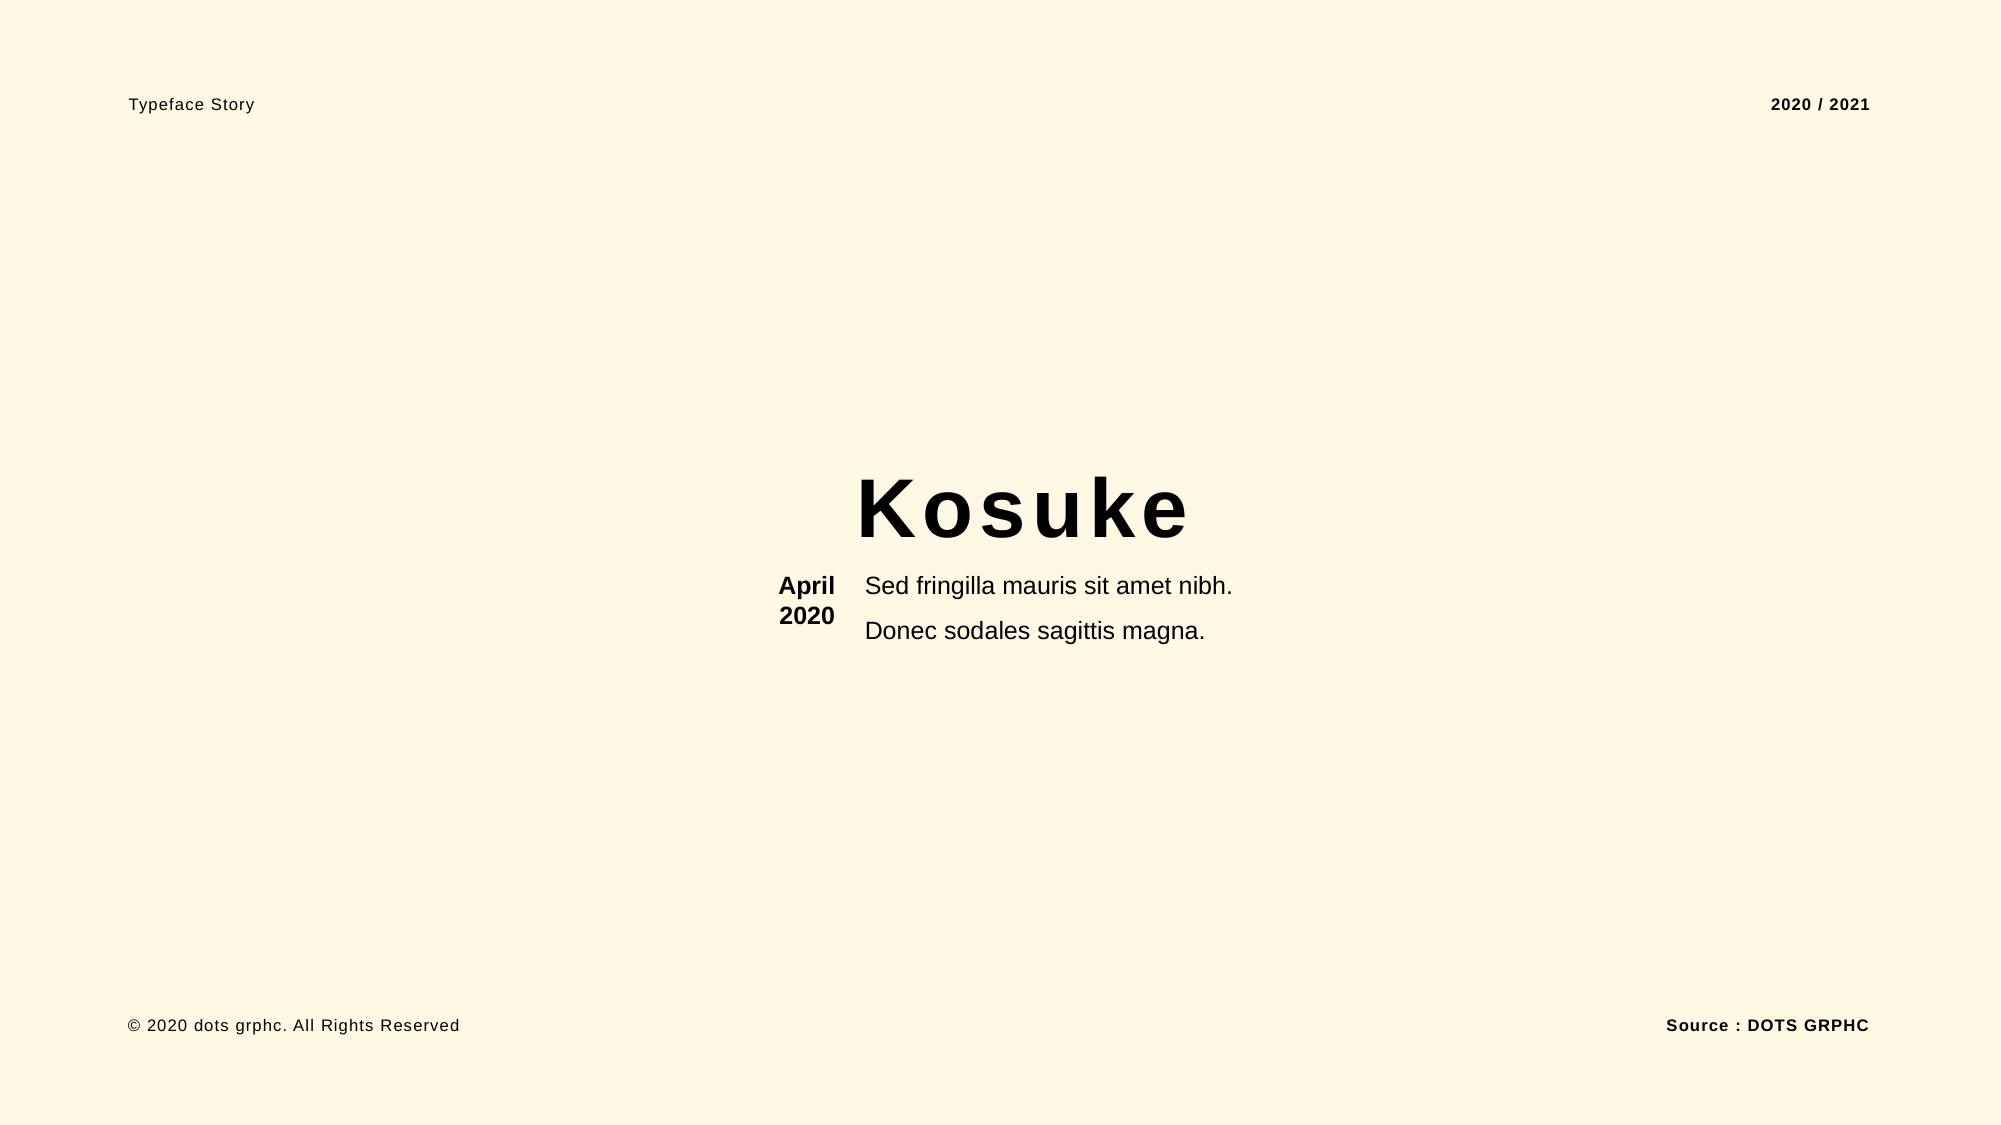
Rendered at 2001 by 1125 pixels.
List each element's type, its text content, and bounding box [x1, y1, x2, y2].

text_box April 2020 [595, 562, 850, 638]
text_box © 2020 dots grphc. All Rights Reserved [113, 1007, 490, 1043]
text_box 2020 / 2021 [1688, 86, 1885, 122]
text_box Sed fringilla mauris sit amet nibh. Donec sodales sagittis magna. [849, 547, 1293, 653]
text_box Source : DOTS GRPHC [1538, 1007, 1884, 1042]
text_box Kosuke [841, 446, 1209, 562]
text_box Typeface Story [72, 86, 311, 122]
